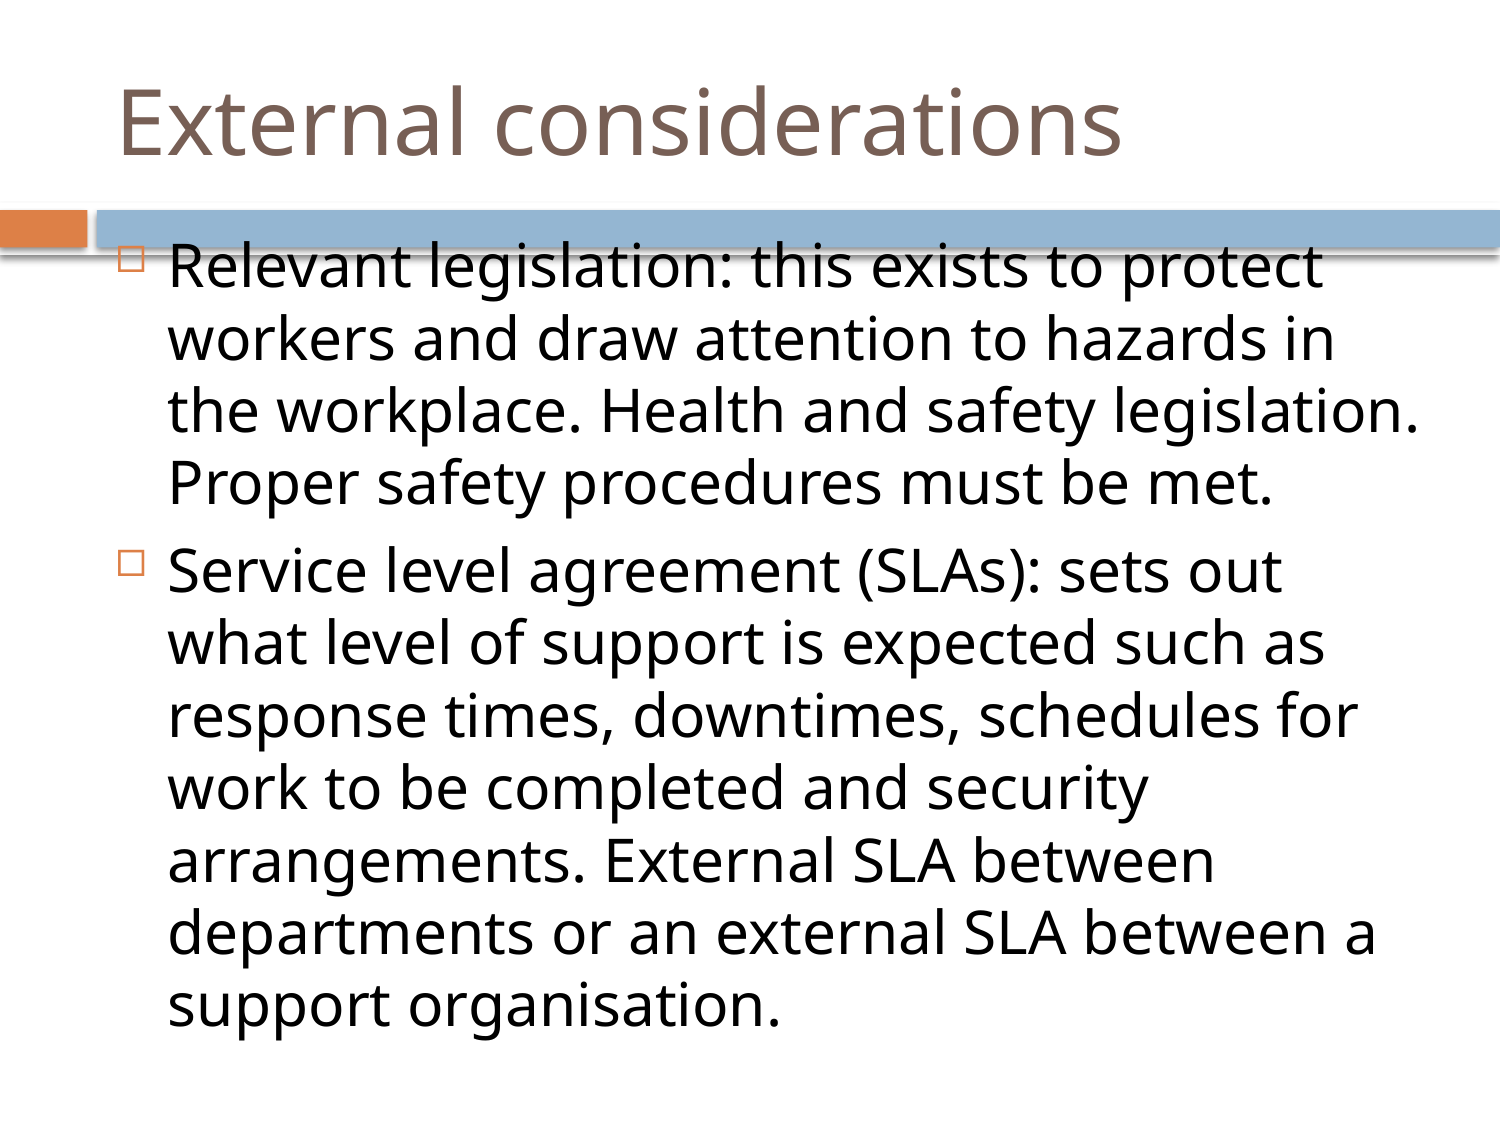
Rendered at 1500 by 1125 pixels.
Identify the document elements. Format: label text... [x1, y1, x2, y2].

list Relevant legislation: this exists to protect workers and draw attention to hazards in the workplace. Health and safety legislation. Proper safety procedures must be met. Service level agreement (SLAs): sets out what level of support is expected such as response times, downtimes, schedules for work to be completed and security arrangements. External SLA between departments or an external SLA between a support organisation. [100, 219, 1438, 1000]
title External considerations [100, 37, 1438, 200]
